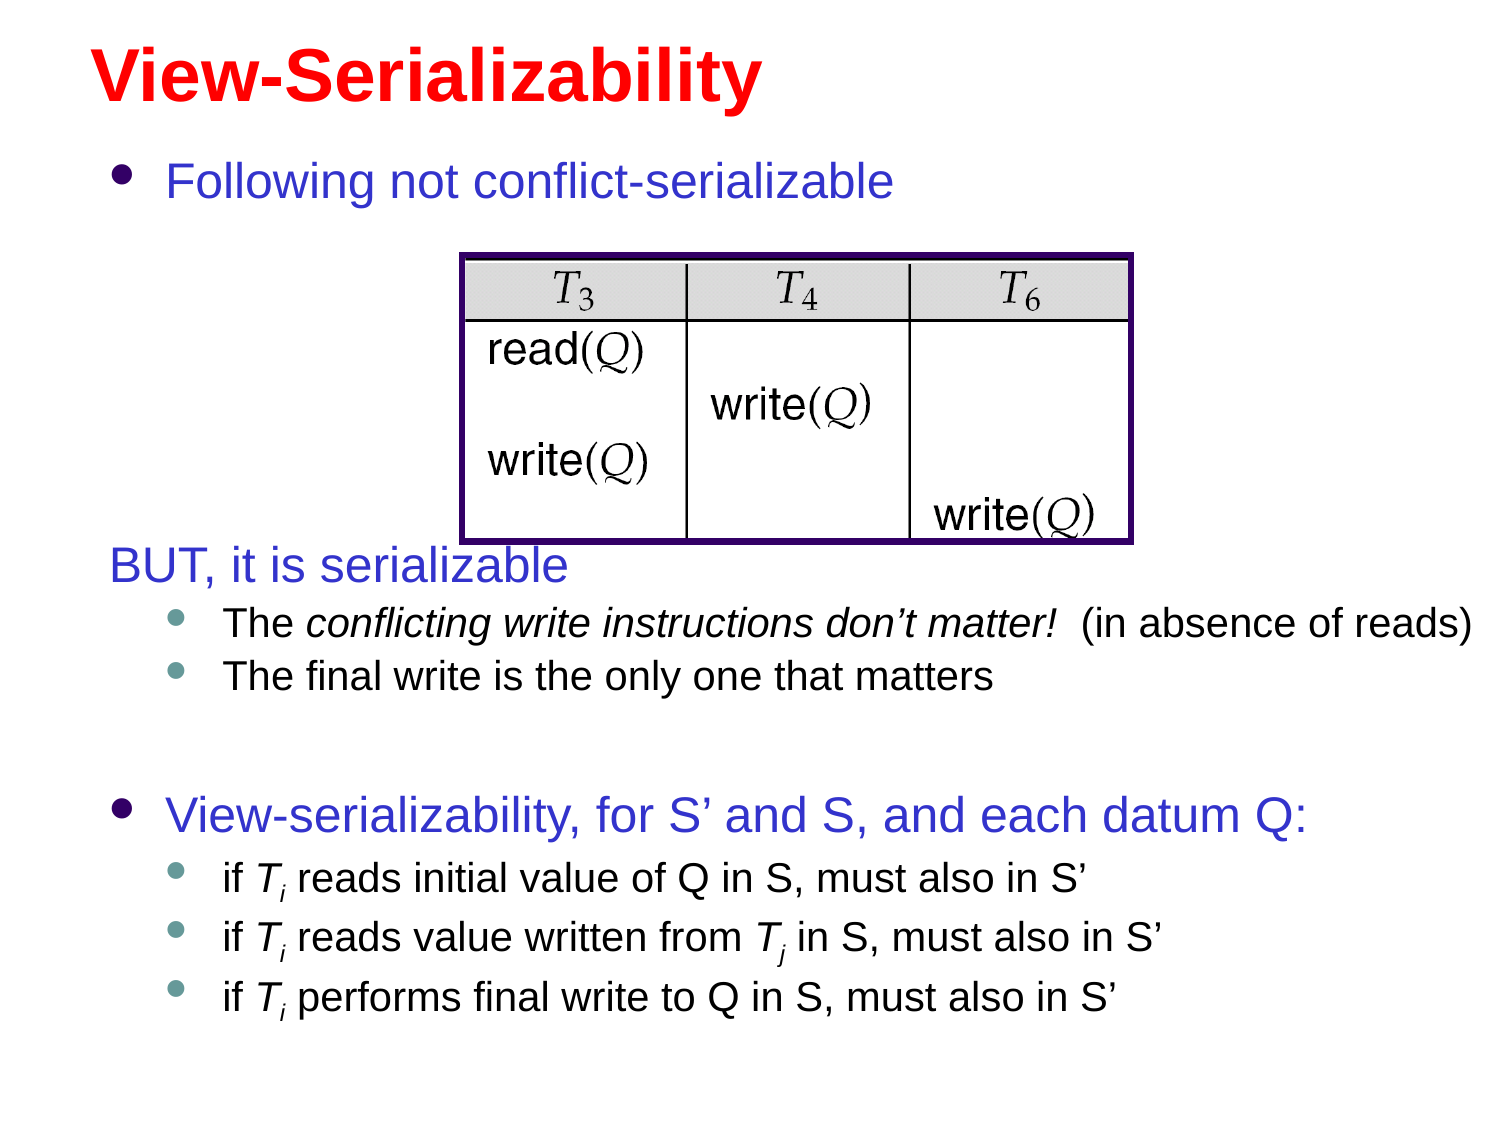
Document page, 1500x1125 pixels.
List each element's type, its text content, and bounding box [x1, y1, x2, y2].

title View-Serializability [74, 0, 1313, 125]
list Following not conflict-serializable BUT, it is serializable The conflicting write instructions don’t matter! (in absence of reads) The final write is the only one that matters View-serializability, for S’ and S, and each datum Q: if Ti reads initial value of Q in S, must also in S’ if Ti reads value written from Tj in S, must also in S’ if Ti performs final write to Q in S, must also in S’ [93, 147, 1500, 949]
picture [465, 257, 1128, 539]
